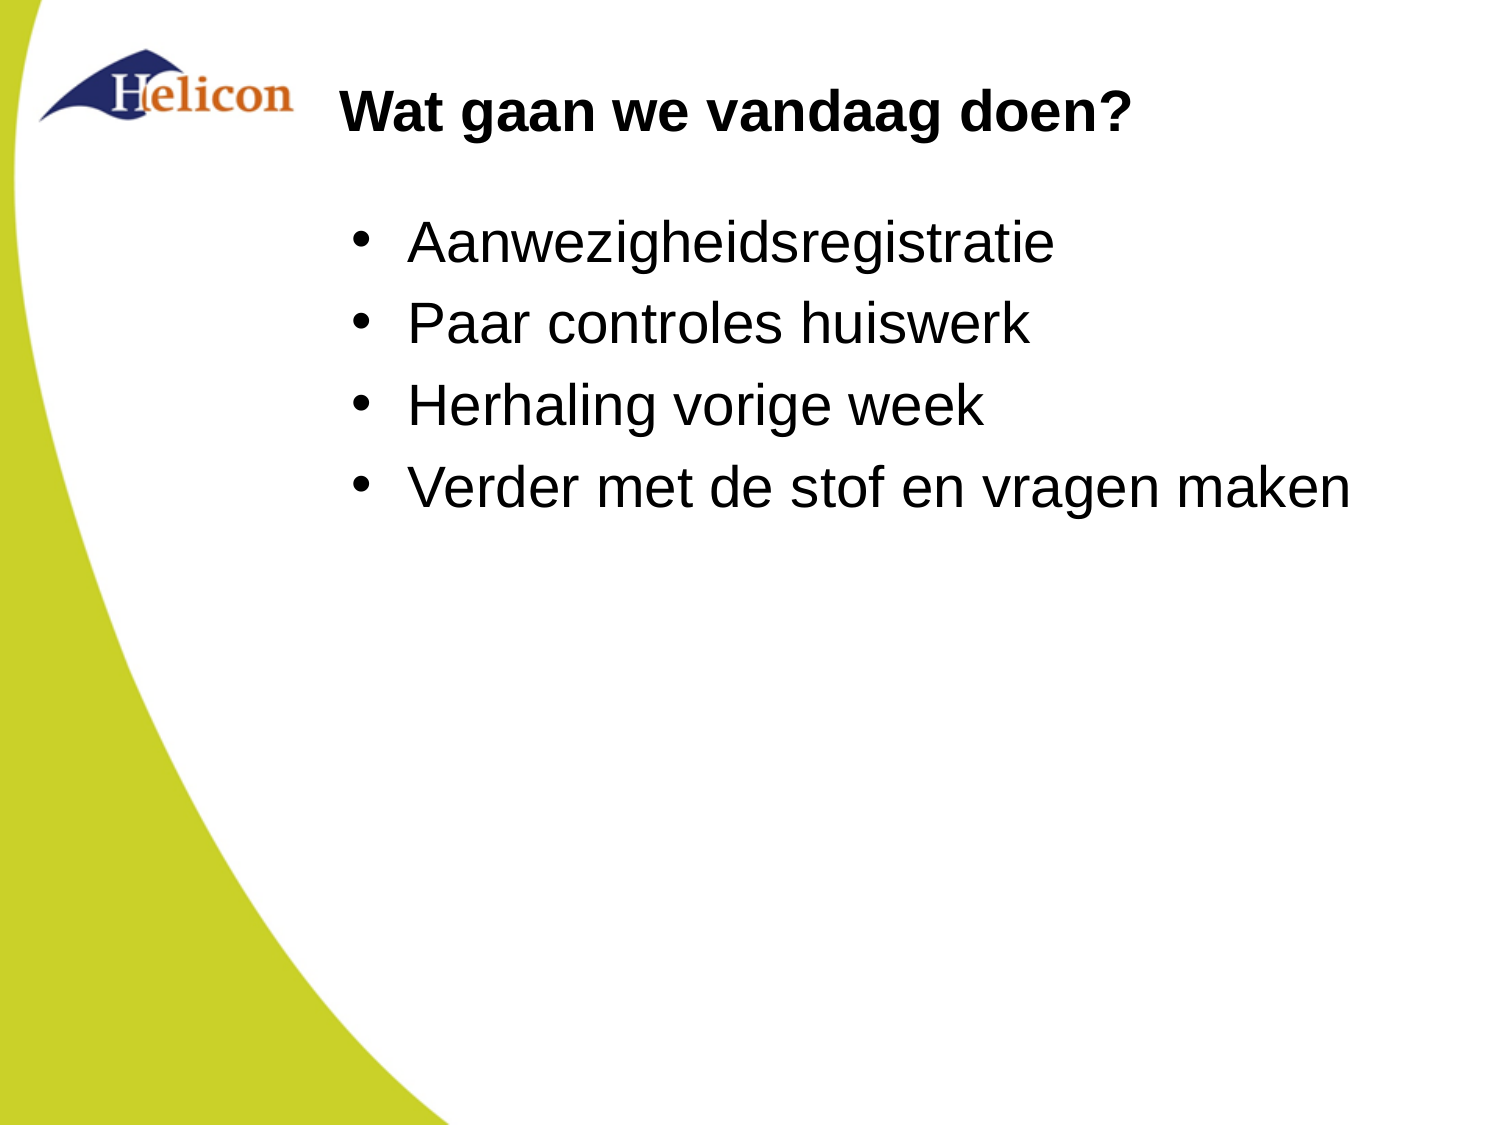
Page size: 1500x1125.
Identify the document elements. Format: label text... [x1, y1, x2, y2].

title Wat gaan we vandaag doen? [324, 54, 1415, 161]
list Aanwezigheidsregistratie Paar controles huiswerk Herhaling vorige week Verder met de stof en vragen maken [336, 196, 1425, 1005]
picture [0, 0, 1500, 1125]
